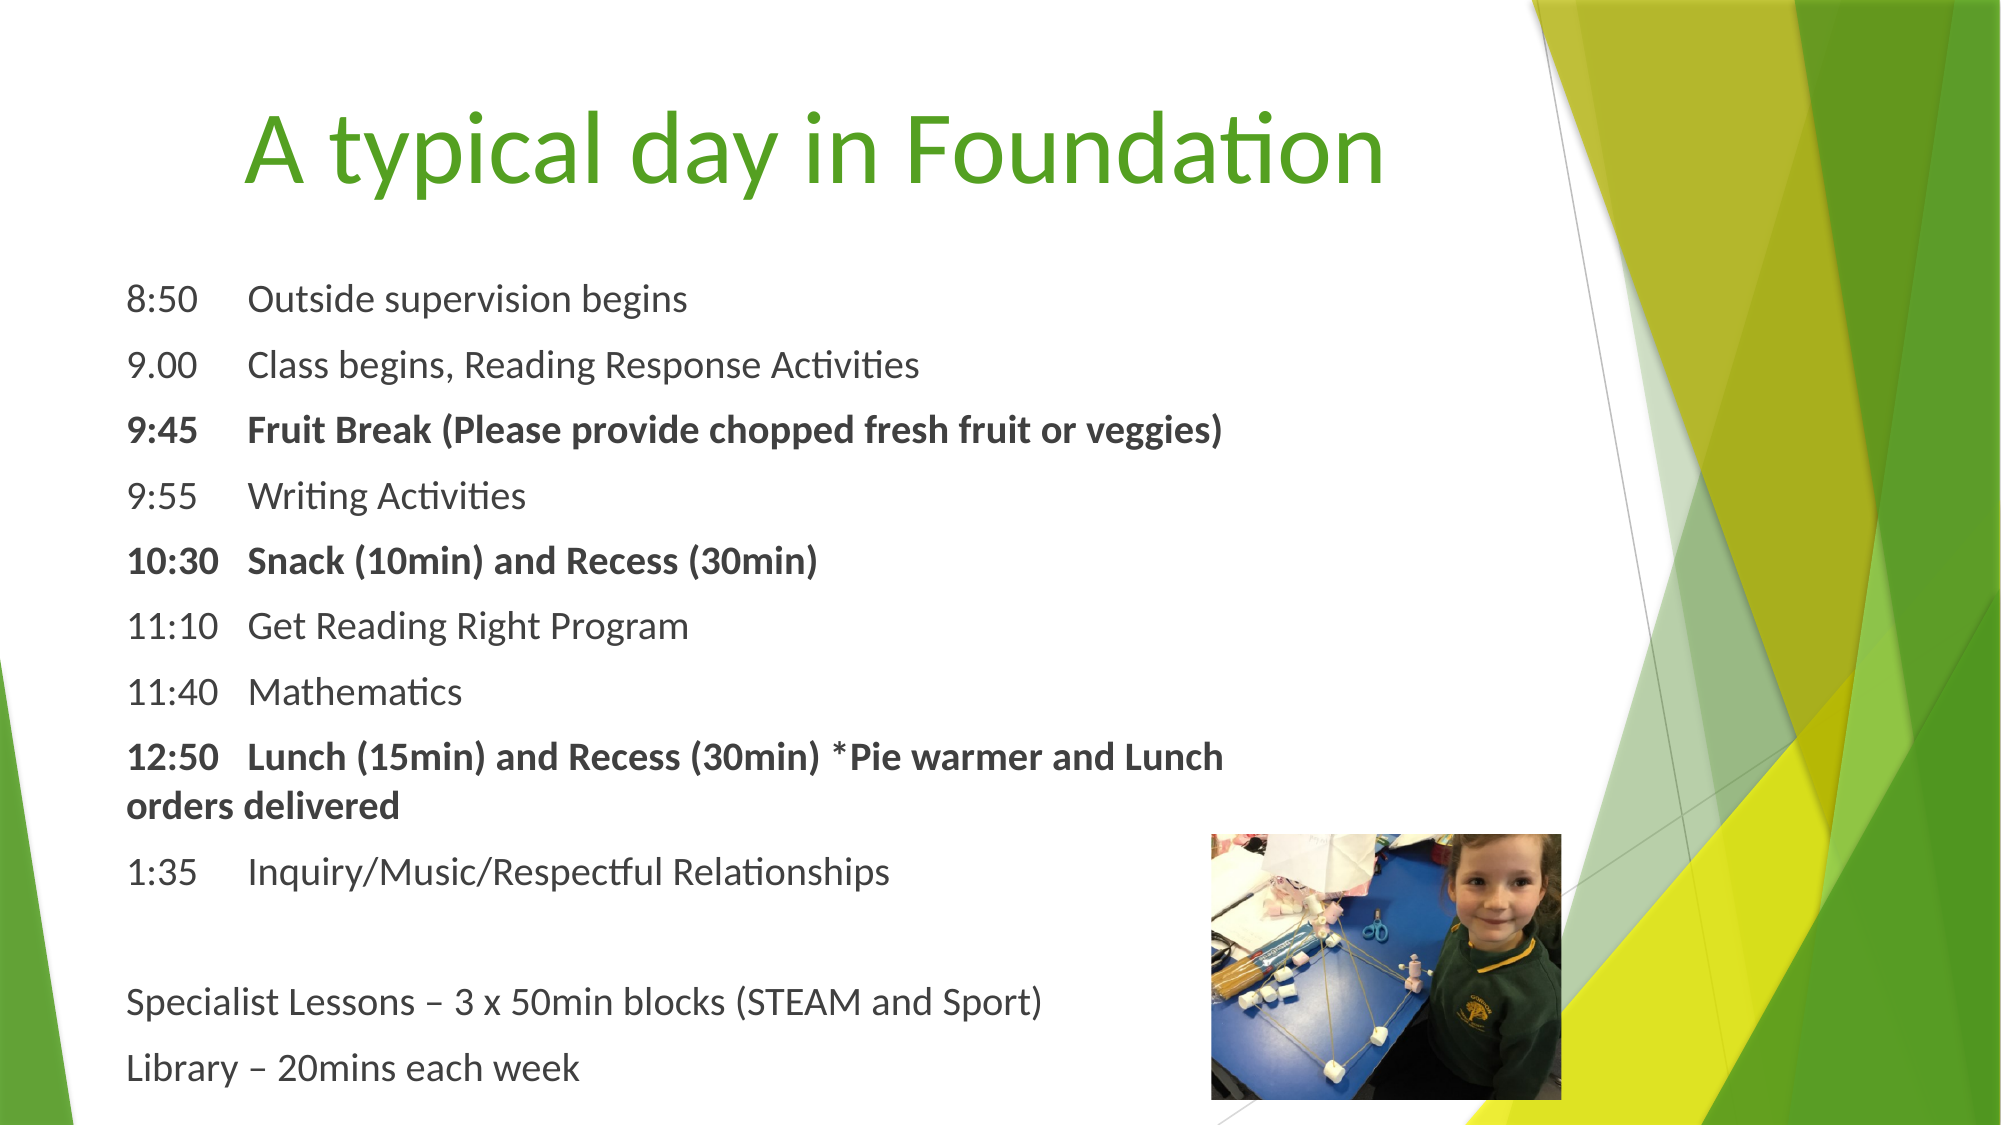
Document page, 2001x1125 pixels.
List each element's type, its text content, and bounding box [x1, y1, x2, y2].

picture [1210, 833, 1562, 1100]
title A typical day in Foundation [111, 71, 1522, 264]
list 8:50 Outside supervision begins 9.00 Class begins, Reading Response Activities 9:45 Fruit Break (Please provide chopped fresh fruit or veggies) 9:55 Writing Activities 10:30 Snack (10min) and Recess (30min) 11:10 Get Reading Right Program 11:40 Mathematics 12:50 Lunch (15min) and Recess (30min) *Pie warmer and Lunch orders delivered 1:35 Inquiry/Music/Respectful Relationships Specialist Lessons – 3 x 50min blocks (STEAM and Sport) Library – 20mins each week [111, 264, 1522, 1100]
